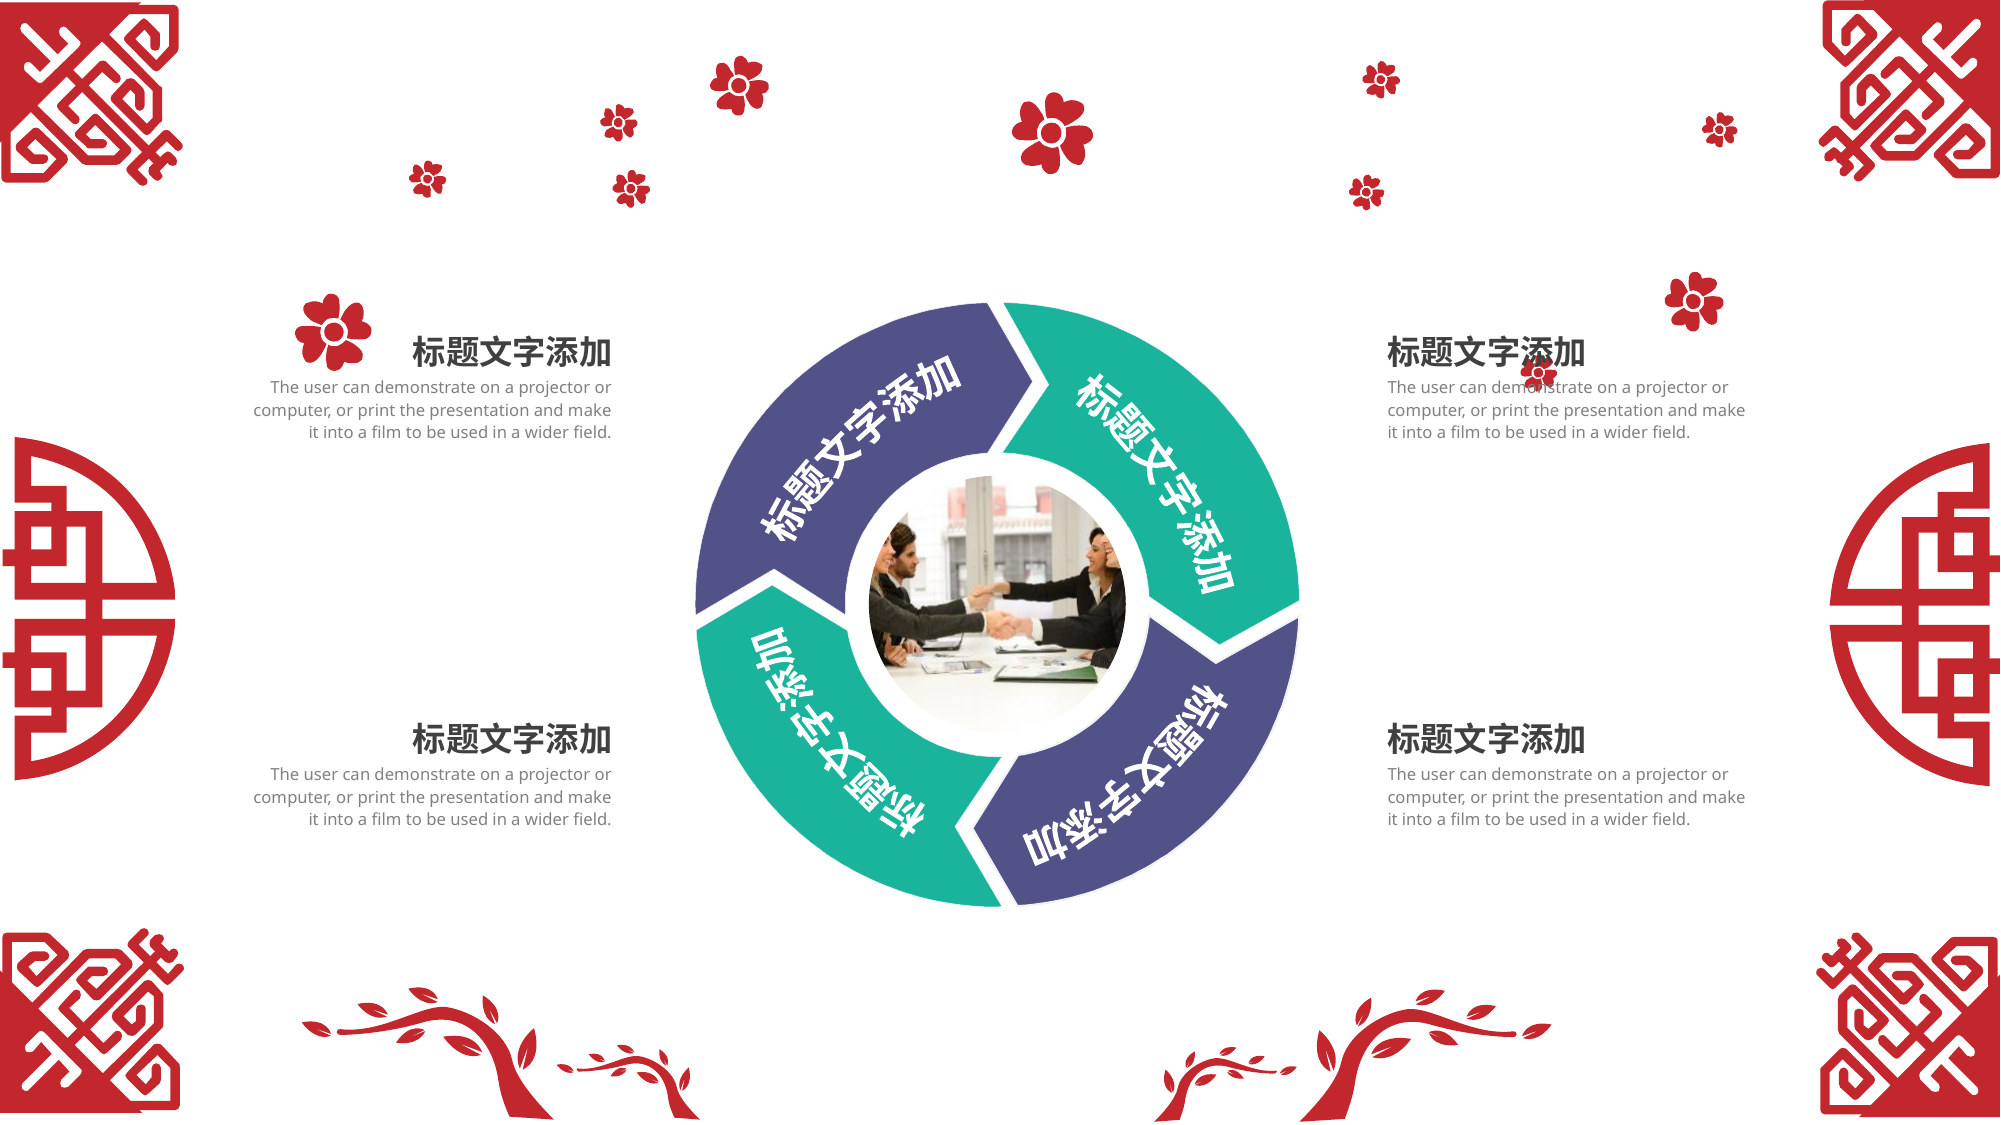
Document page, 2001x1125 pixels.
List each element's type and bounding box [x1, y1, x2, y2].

text_box [1348, 174, 1385, 211]
text_box [1701, 111, 1738, 148]
text_box [1372, 702, 1771, 838]
text_box [294, 293, 373, 315]
text_box [709, 55, 770, 117]
text_box [2, 436, 175, 781]
text_box [1815, 932, 2000, 1118]
text_box [1372, 315, 1771, 451]
picture [868, 475, 1126, 733]
text_box [408, 159, 447, 199]
text_box [1664, 271, 1725, 315]
text_box [600, 103, 639, 143]
text_box [611, 169, 650, 209]
text_box [229, 315, 628, 451]
text_box [1361, 60, 1400, 99]
text_box [1154, 985, 1552, 1122]
text_box [301, 982, 700, 1120]
text_box [229, 702, 628, 838]
text_box [695, 302, 1300, 907]
text_box [1817, 0, 2000, 182]
text_box [1010, 91, 1094, 175]
text_box [0, 2, 184, 187]
text_box [1829, 442, 2000, 787]
text_box [0, 927, 185, 1113]
